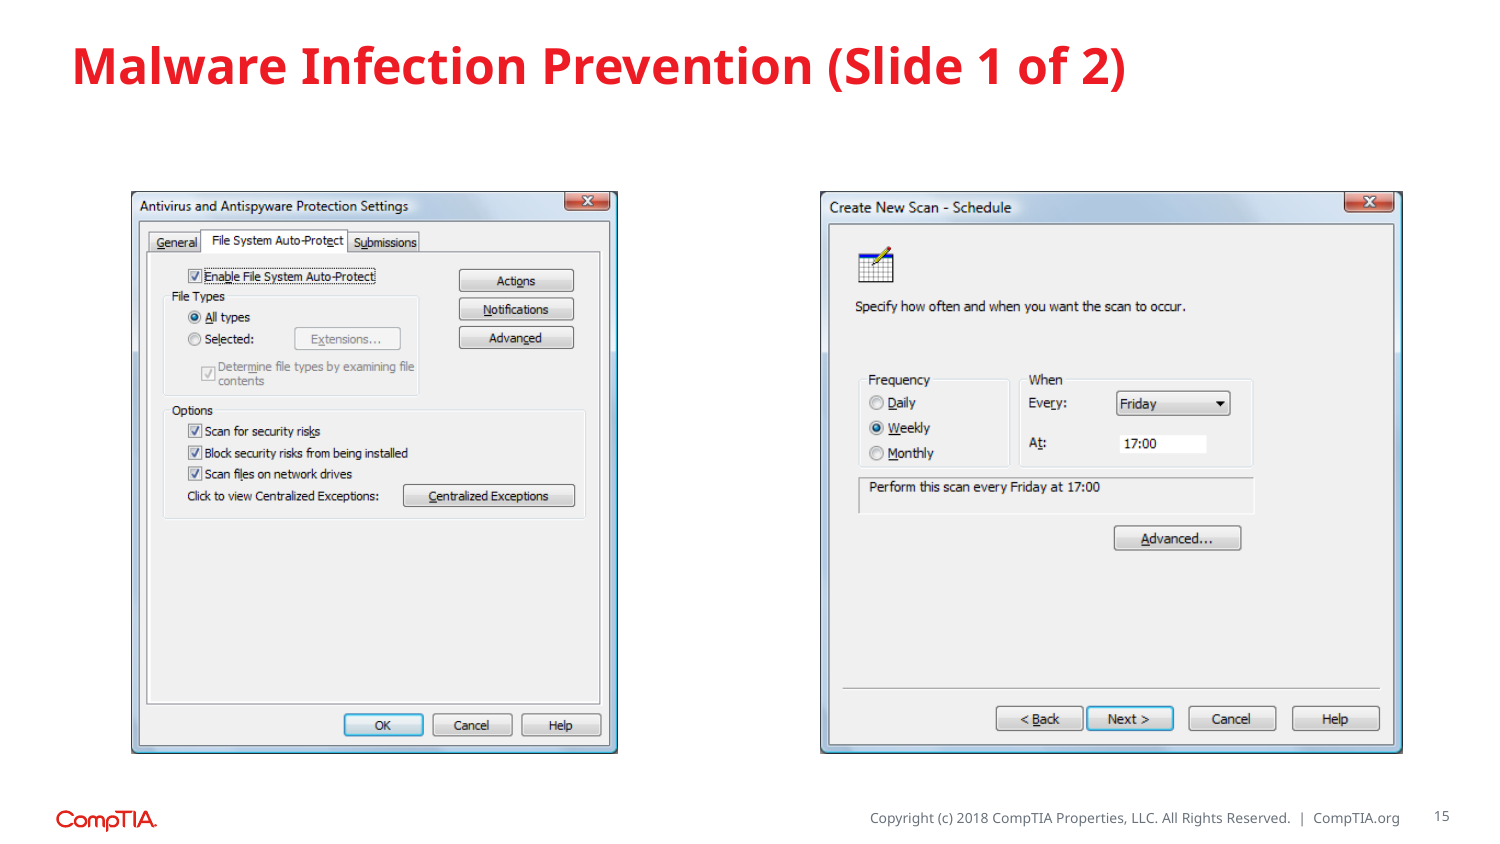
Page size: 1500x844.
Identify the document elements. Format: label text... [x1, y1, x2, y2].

slide_number 15 [1407, 800, 1450, 835]
title Malware Infection Prevention (Slide 1 of 2) [56, 12, 1444, 117]
picture [130, 191, 619, 755]
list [819, 191, 1403, 755]
